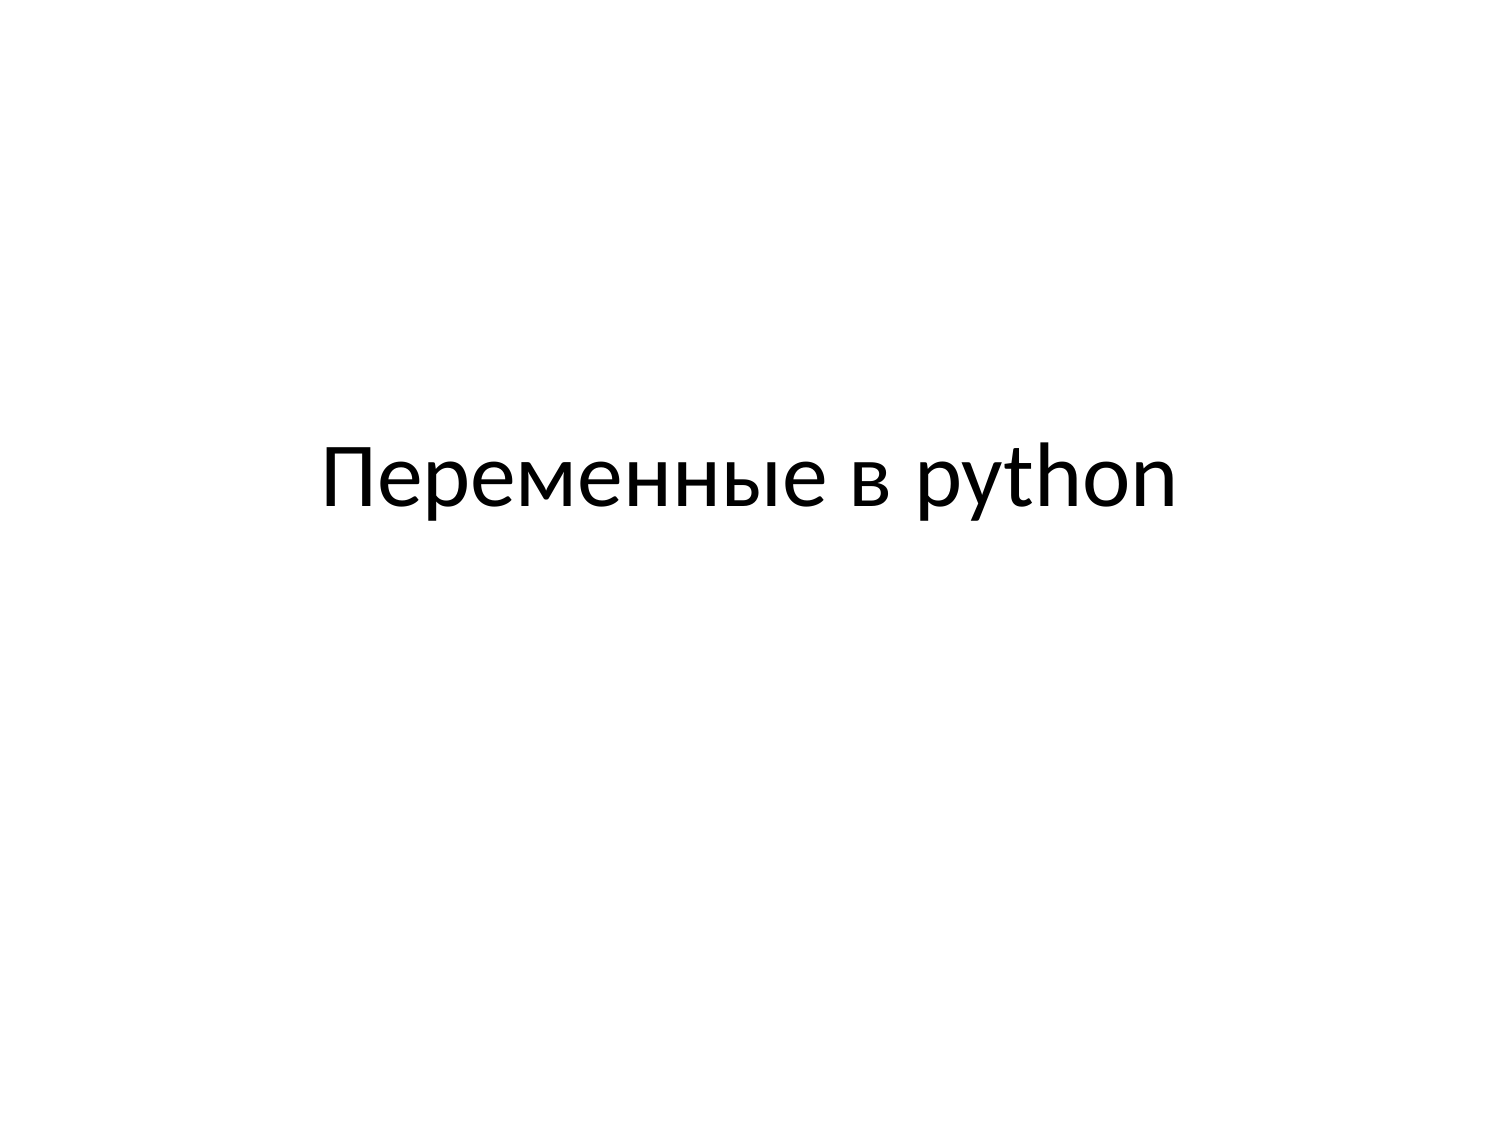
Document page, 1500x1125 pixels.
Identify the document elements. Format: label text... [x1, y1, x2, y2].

title Переменные в python [112, 349, 1388, 591]
